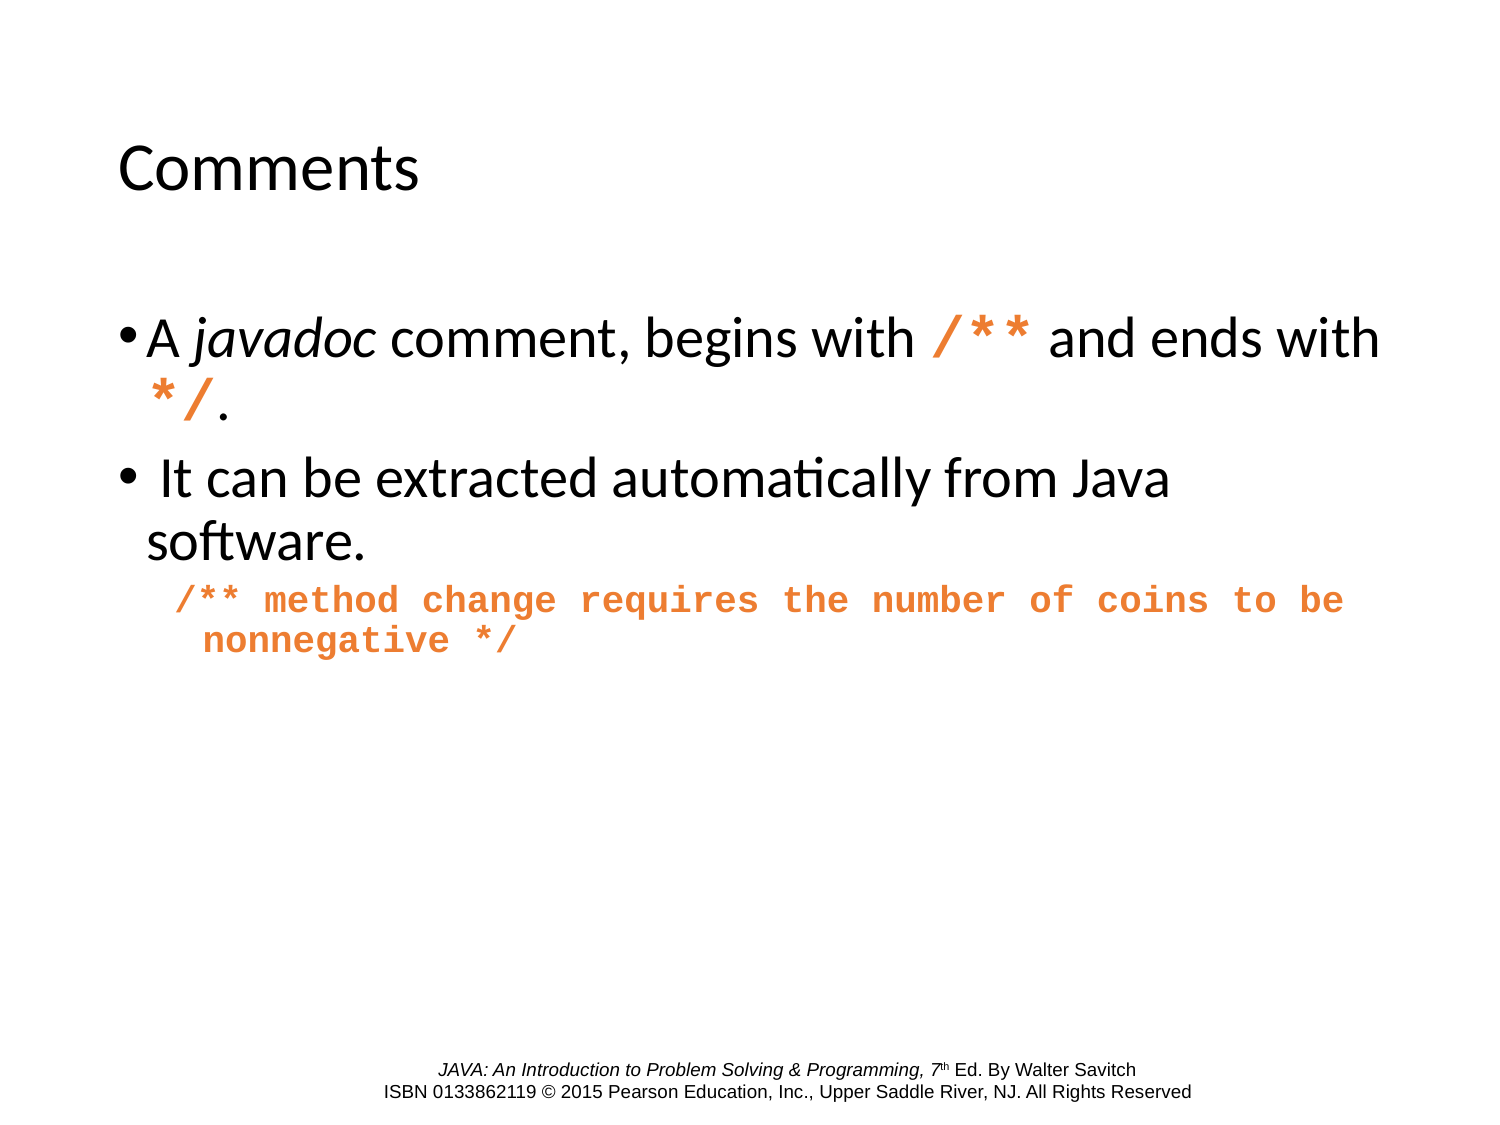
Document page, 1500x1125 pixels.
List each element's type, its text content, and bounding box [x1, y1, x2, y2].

list A javadoc comment, begins with /** and ends with */. It can be extracted automatically from Java software. /** method change requires the number of coins to be nonnegative */ [103, 299, 1397, 1014]
title Comments [103, 59, 1397, 278]
